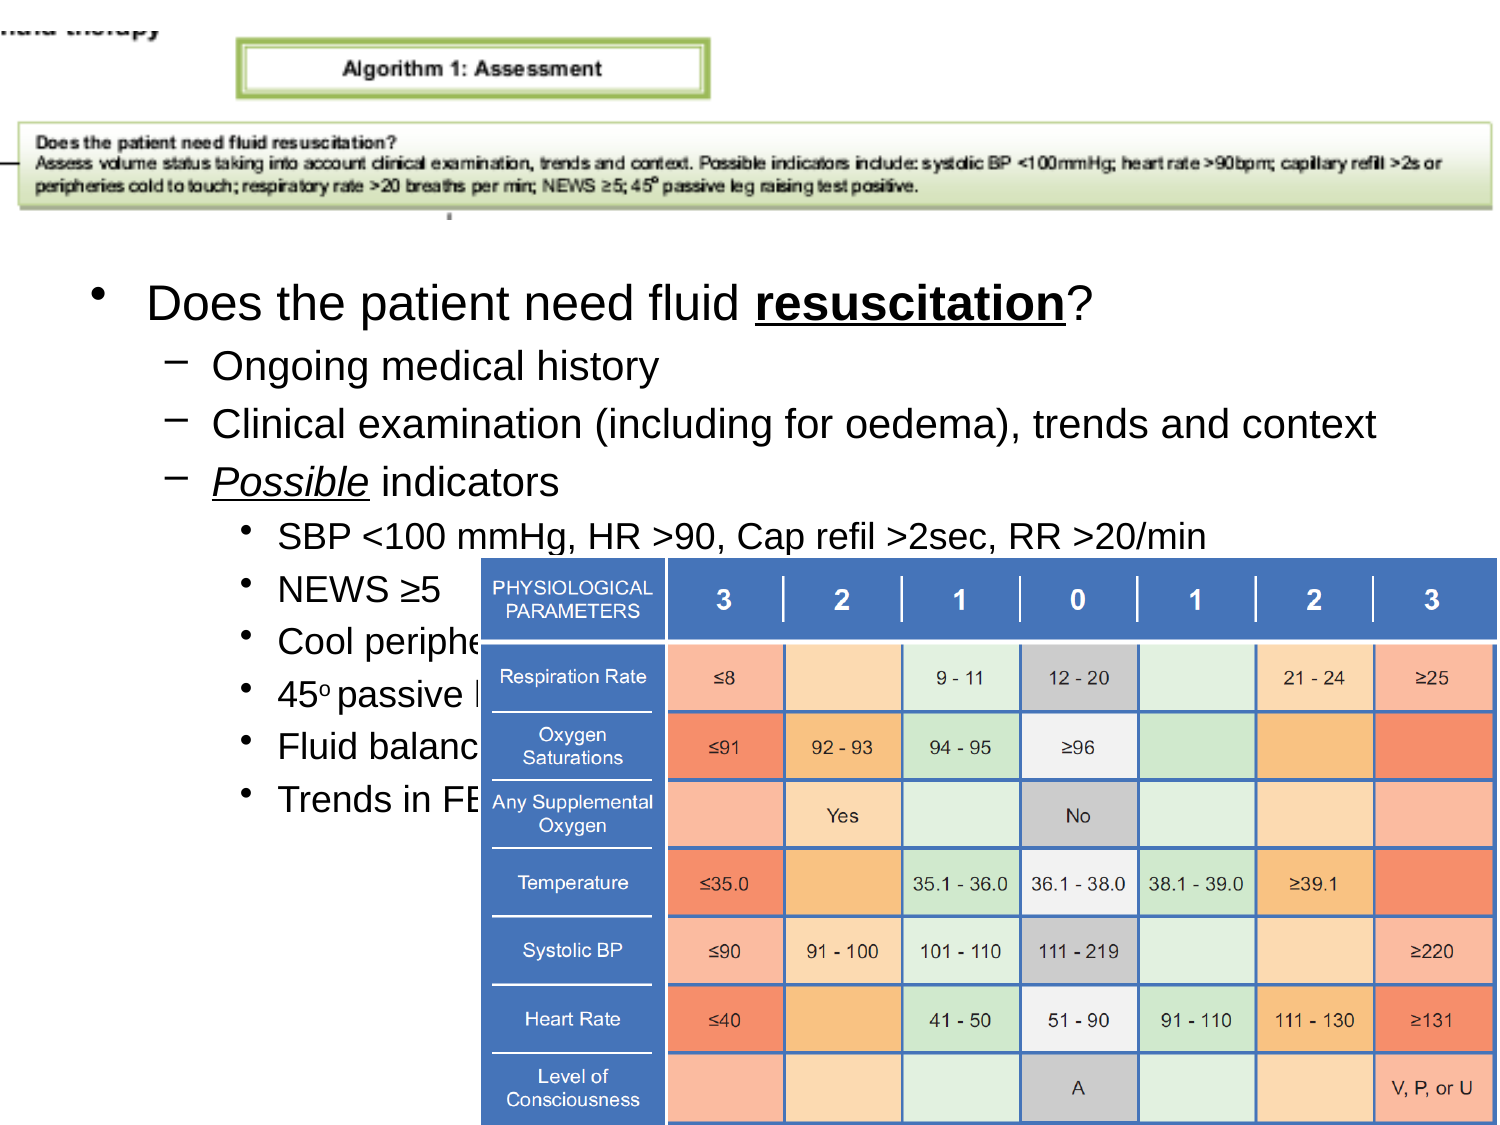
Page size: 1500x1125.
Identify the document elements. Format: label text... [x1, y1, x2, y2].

list Does the patient need fluid resuscitation? Ongoing medical history Clinical examination (including for oedema), trends and context Possible indicators SBP <100 mmHg, HR >90, Cap refil >2sec, RR >20/min NEWS ≥5 Cool peripheries 45o passive leg raise test +ve Fluid balance charts and weight charts Trends in FBC, U&Es [75, 262, 1425, 1005]
picture [478, 554, 1500, 1125]
picture [0, 30, 1500, 220]
